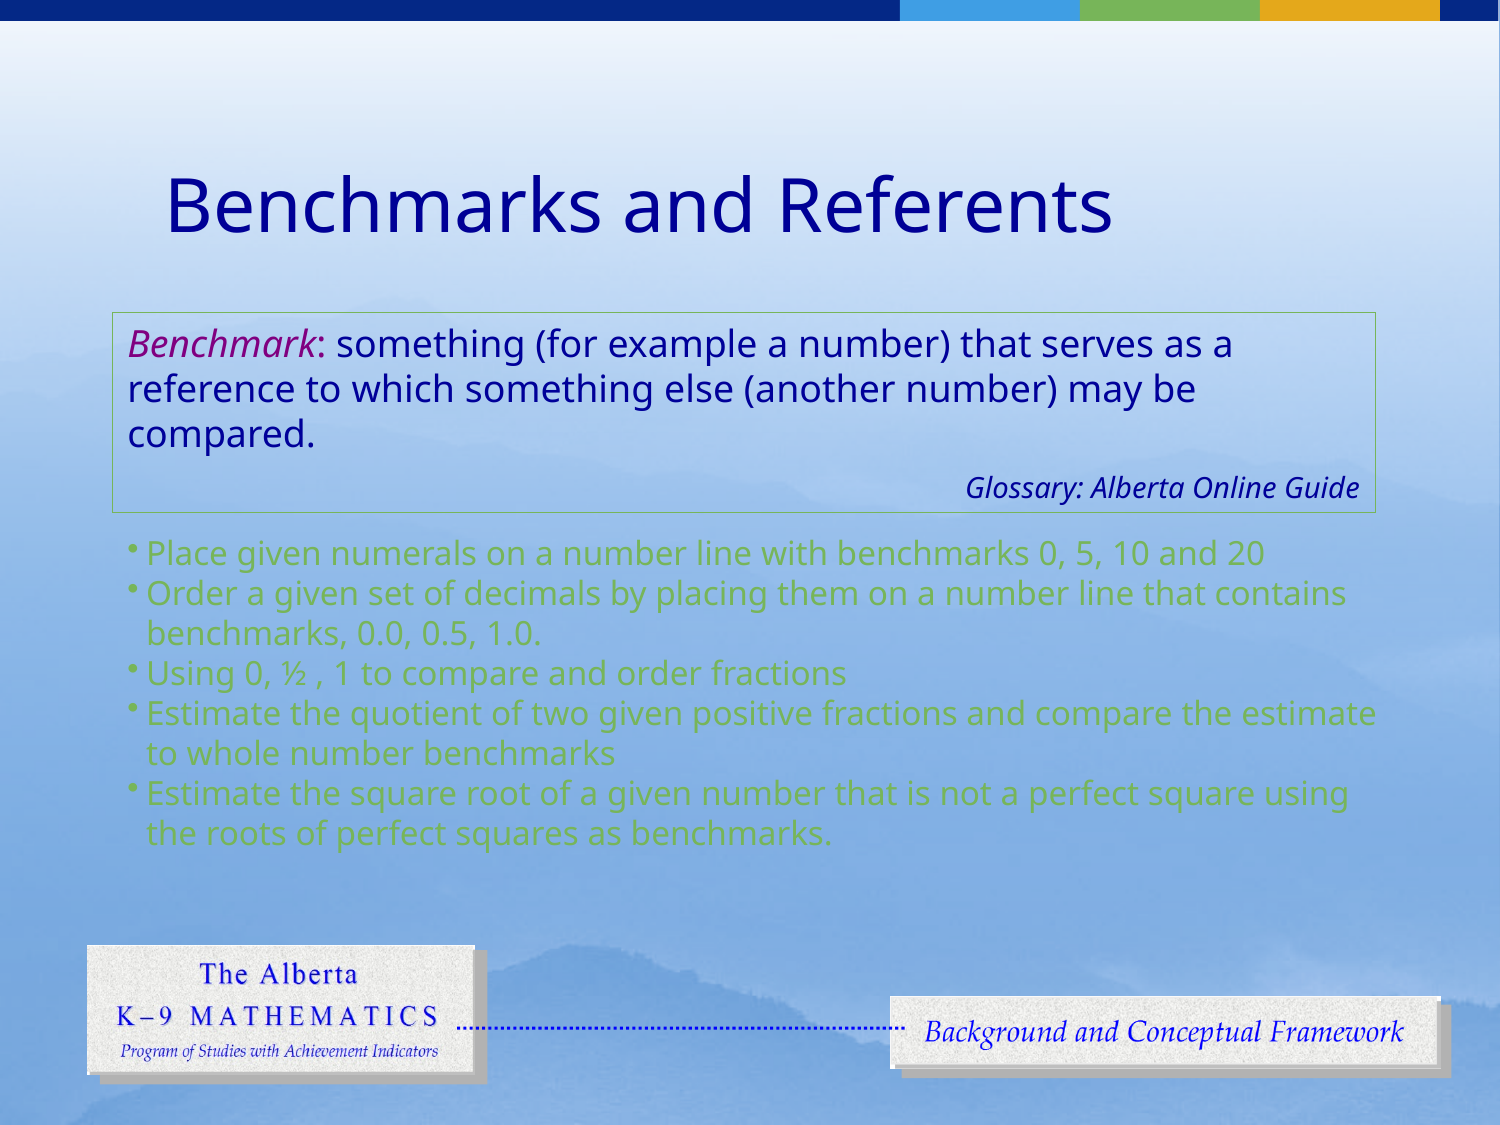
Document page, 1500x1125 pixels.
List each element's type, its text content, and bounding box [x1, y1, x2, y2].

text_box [86, 944, 1452, 1085]
text_box Place given numerals on a number line with benchmarks 0, 5, 10 and 20 Order a given set of decimals by placing them on a number line that contains benchmarks, 0.0, 0.5, 1.0. Using 0, ½ , 1 to compare and order fractions Estimate the quotient of two given positive fractions and compare the estimate to whole number benchmarks Estimate the square root of a given number that is not a perfect square using the roots of perfect squares as benchmarks. [112, 524, 1425, 860]
text_box Benchmarks and Referents [150, 149, 1325, 255]
text_box Benchmark: something (for example a number) that serves as a reference to which something else (another number) may be compared. Glossary: Alberta Online Guide [112, 312, 1375, 512]
